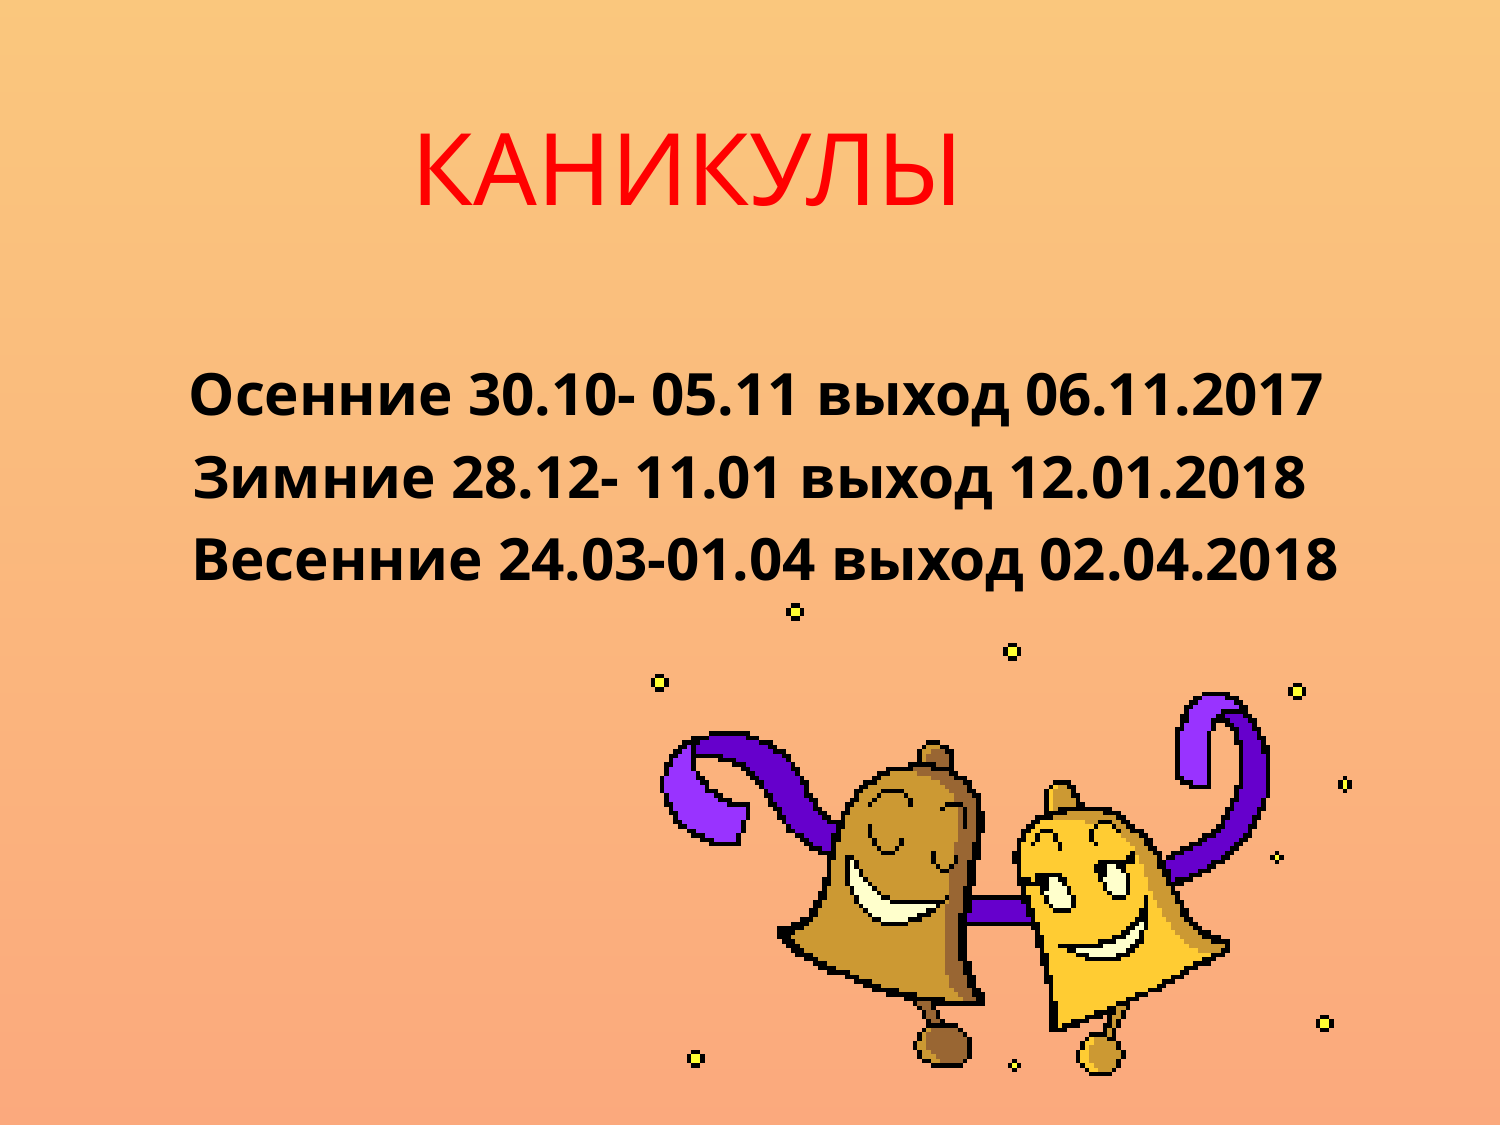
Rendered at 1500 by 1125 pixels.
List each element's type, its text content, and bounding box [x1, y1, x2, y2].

title Каникулы [75, 45, 1300, 233]
list Осенние 30.10- 05.11 выход 06.11.2017 Зимние 28.12- 11.01 выход 12.01.2018 Весенние 24.03-01.04 выход 02.04.2018 [75, 349, 1425, 1125]
picture [641, 585, 1411, 1125]
